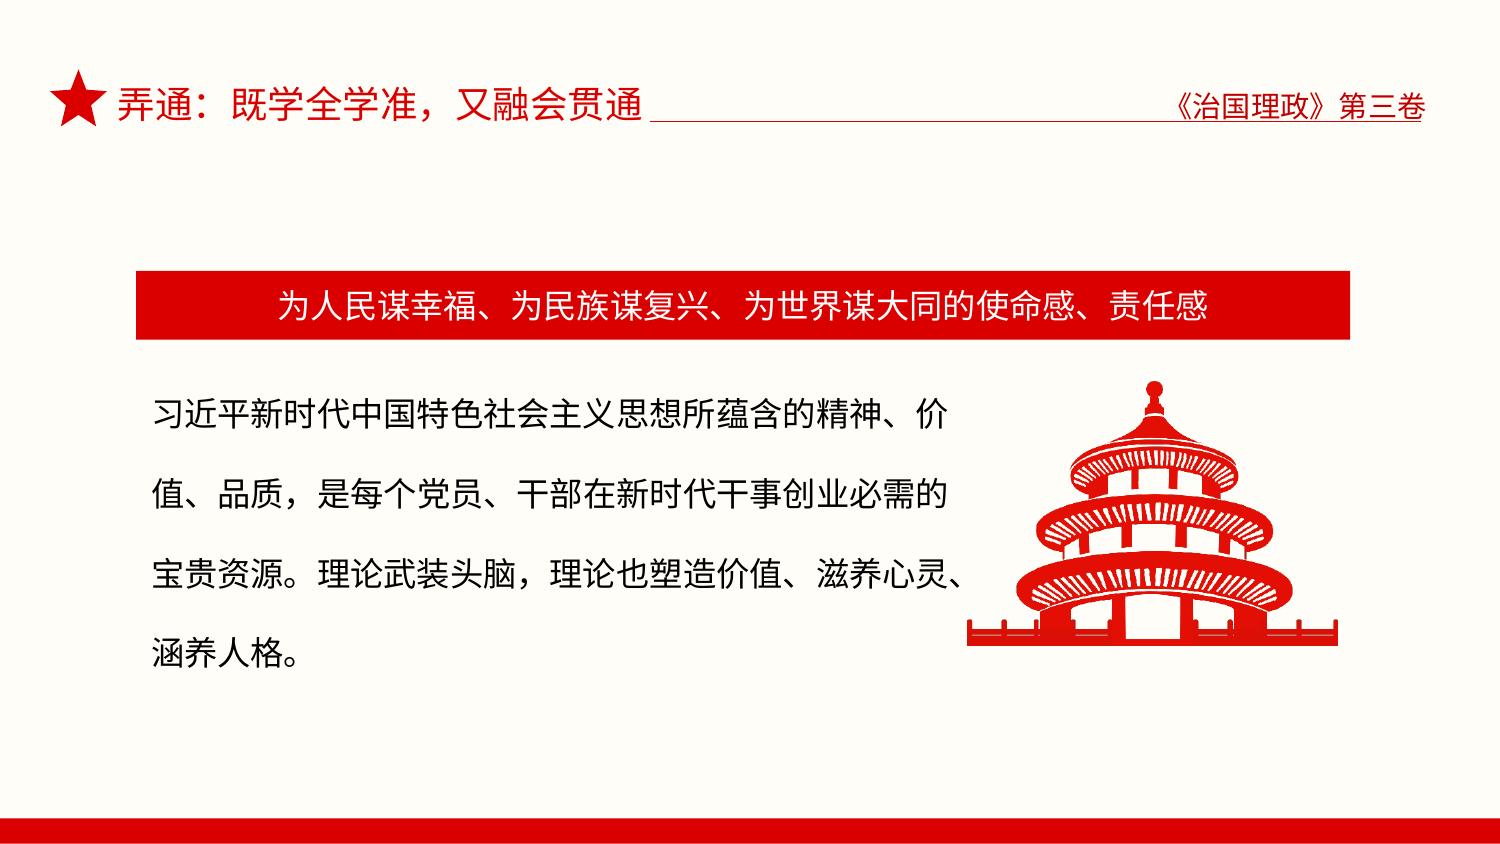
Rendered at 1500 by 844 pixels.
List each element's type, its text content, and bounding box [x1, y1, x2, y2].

picture [967, 364, 1338, 646]
text_box 为人民谋幸福、为民族谋复兴、为世界谋大同的使命感、责任感 [136, 270, 1351, 340]
text_box 习近平新时代中国特色社会主义思想所蕴含的精神、价值、品质，是每个党员、干部在新时代干事创业必需的宝贵资源。理论武装头脑，理论也塑造价值、滋养心灵、涵养人格。 [136, 345, 974, 680]
